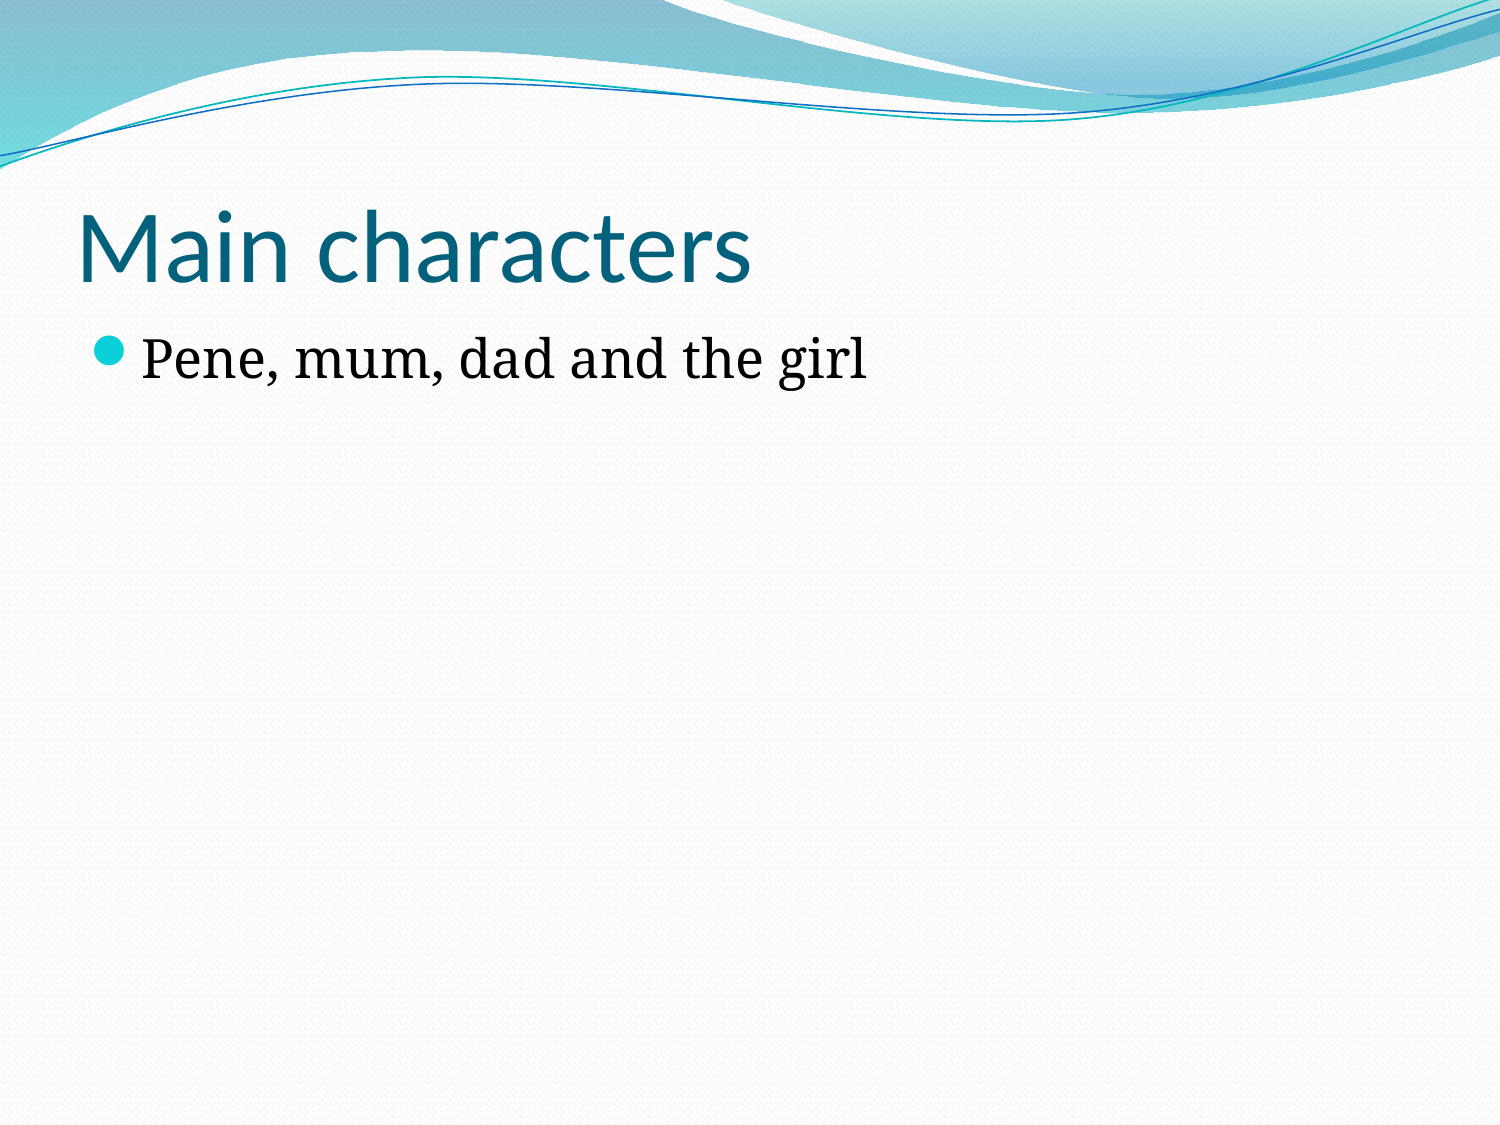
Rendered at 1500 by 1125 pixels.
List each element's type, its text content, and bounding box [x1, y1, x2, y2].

title Main characters [75, 115, 1425, 303]
list Pene, mum, dad and the girl [75, 317, 1425, 1038]
